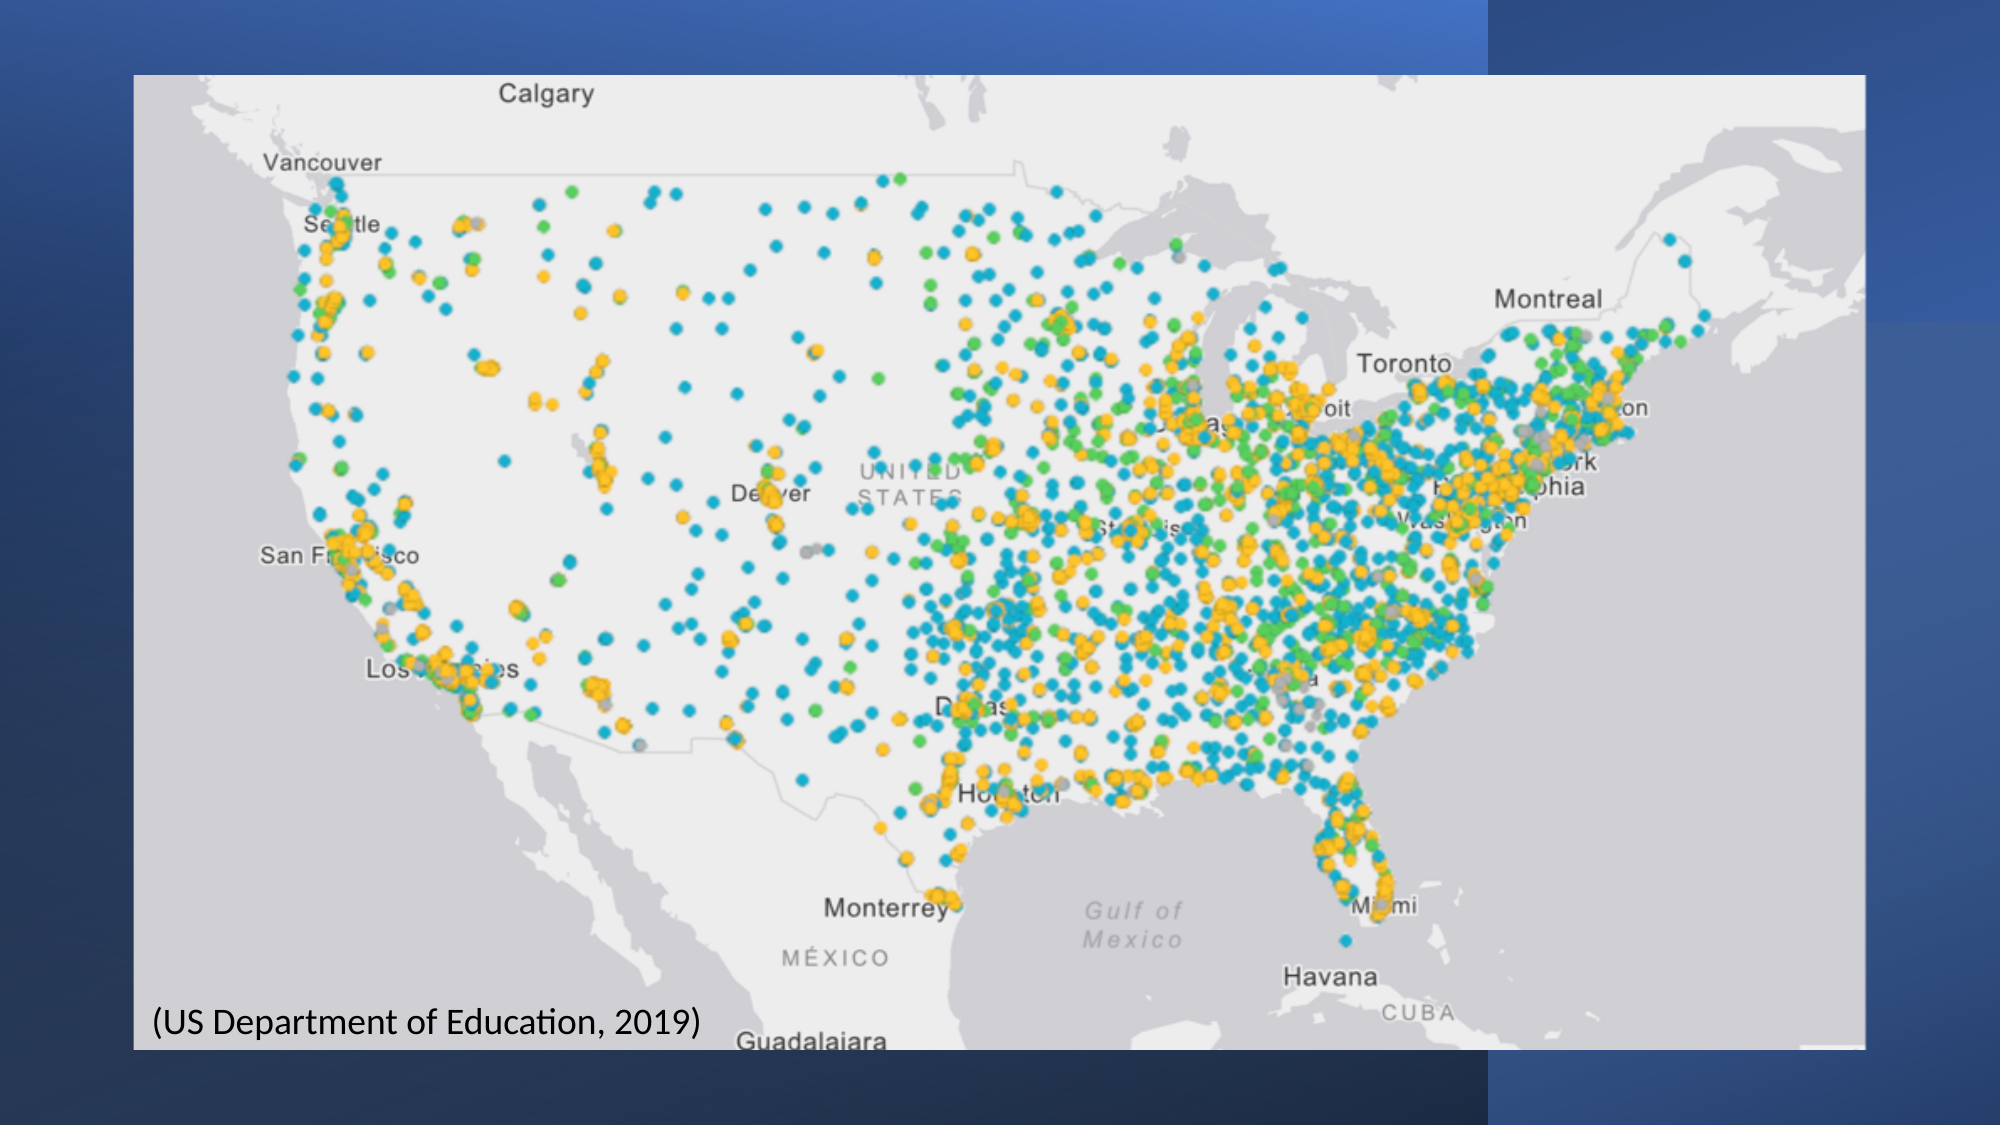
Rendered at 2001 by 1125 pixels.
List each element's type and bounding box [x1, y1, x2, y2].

text_box [0, 0, 1489, 321]
text_box [0, 321, 2000, 1125]
text_box [1489, 0, 2000, 321]
list [133, 74, 1867, 1050]
